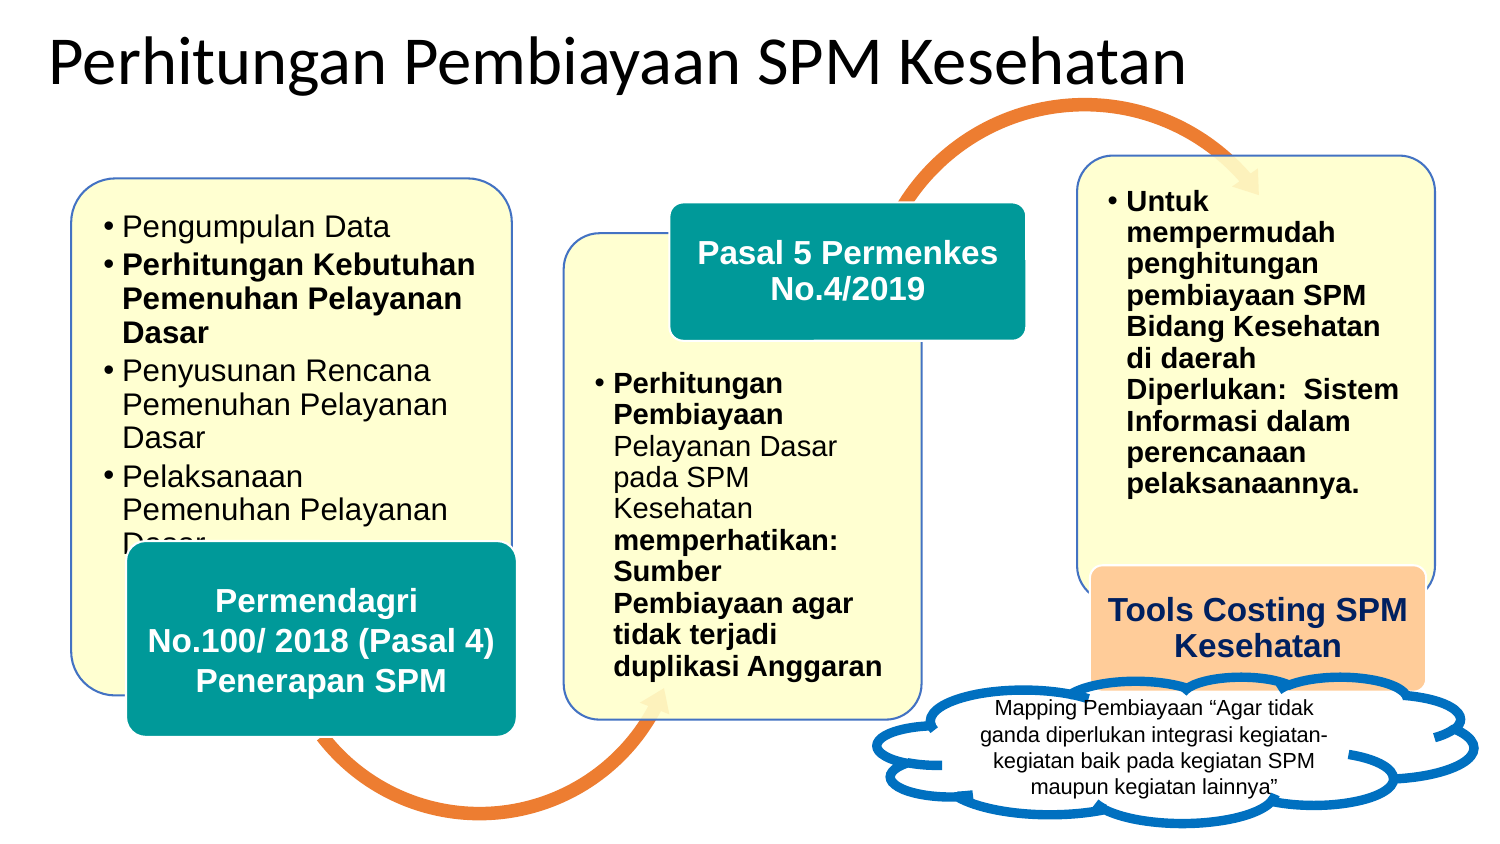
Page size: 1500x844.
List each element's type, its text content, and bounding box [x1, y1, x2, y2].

title Perhitungan Pembiayaan SPM Kesehatan [33, 15, 1300, 110]
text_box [70, 88, 1436, 830]
text_box Mapping Pembiayaan “Agar tidak ganda diperlukan integrasi kegiatan-kegiatan baik pada kegiatan SPM maupun kegiatan lainnya” [1440, 702, 1475, 773]
